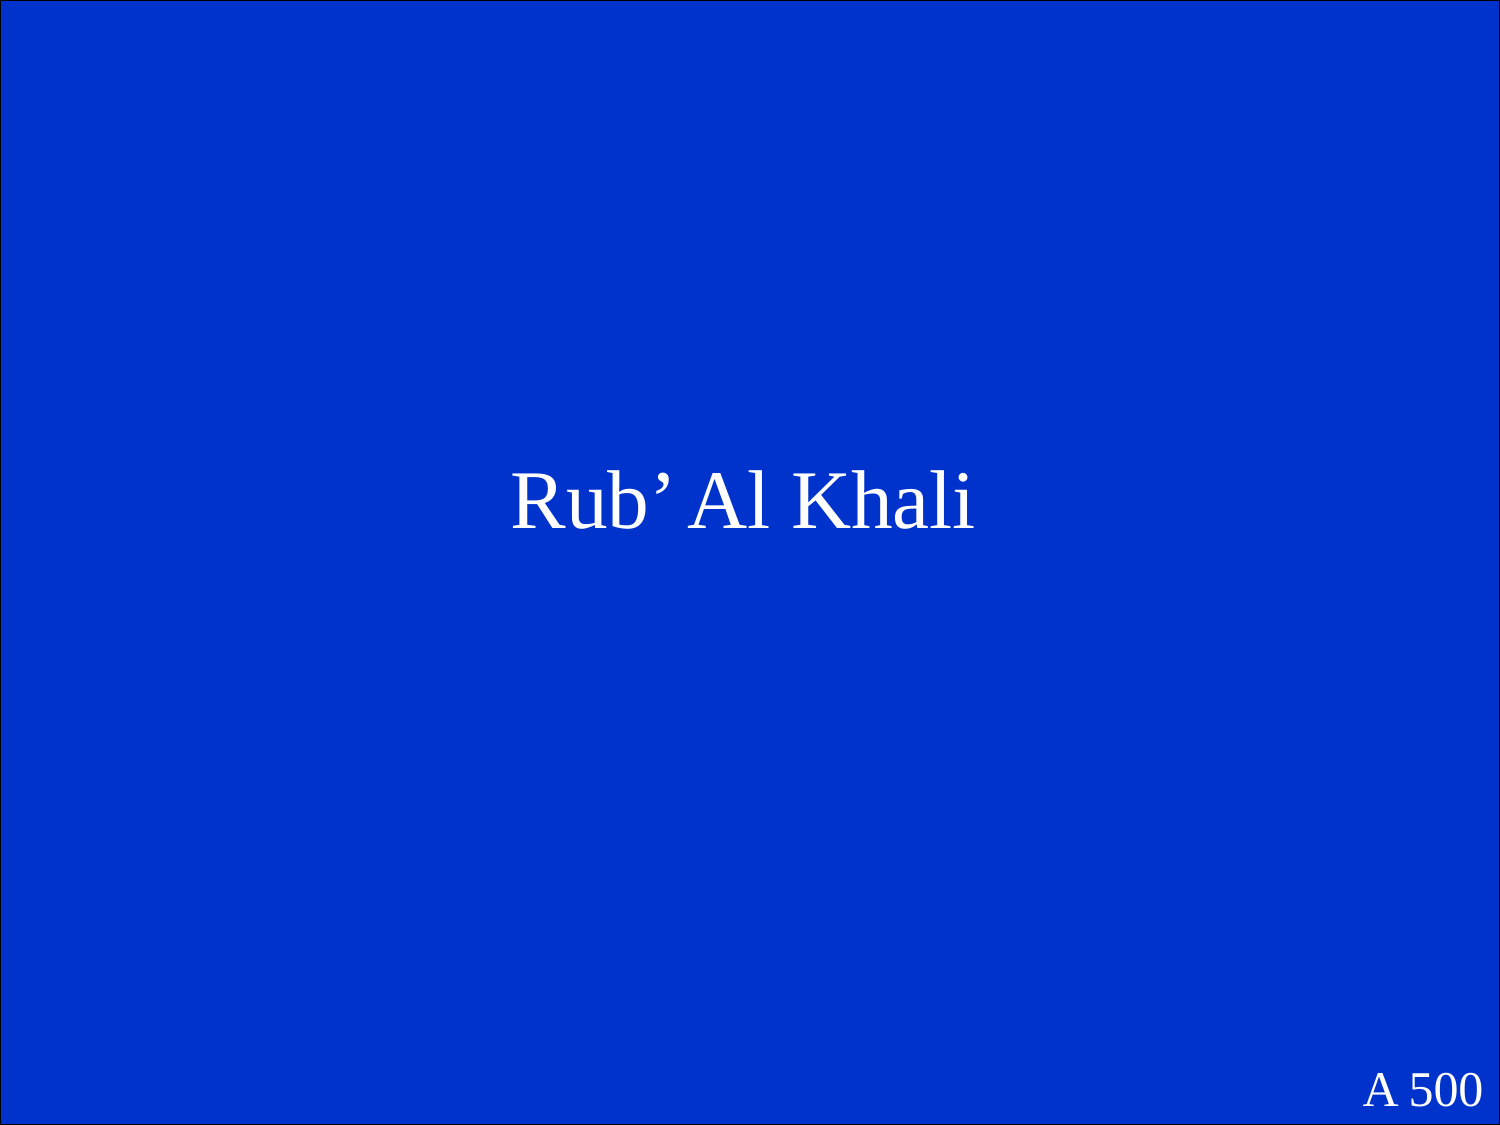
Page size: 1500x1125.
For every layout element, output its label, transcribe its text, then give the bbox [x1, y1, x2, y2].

text_box [0, 0, 1500, 1125]
text_box Rub’ Al Khali [224, 437, 1263, 553]
text_box A 500 [1347, 1049, 1499, 1125]
